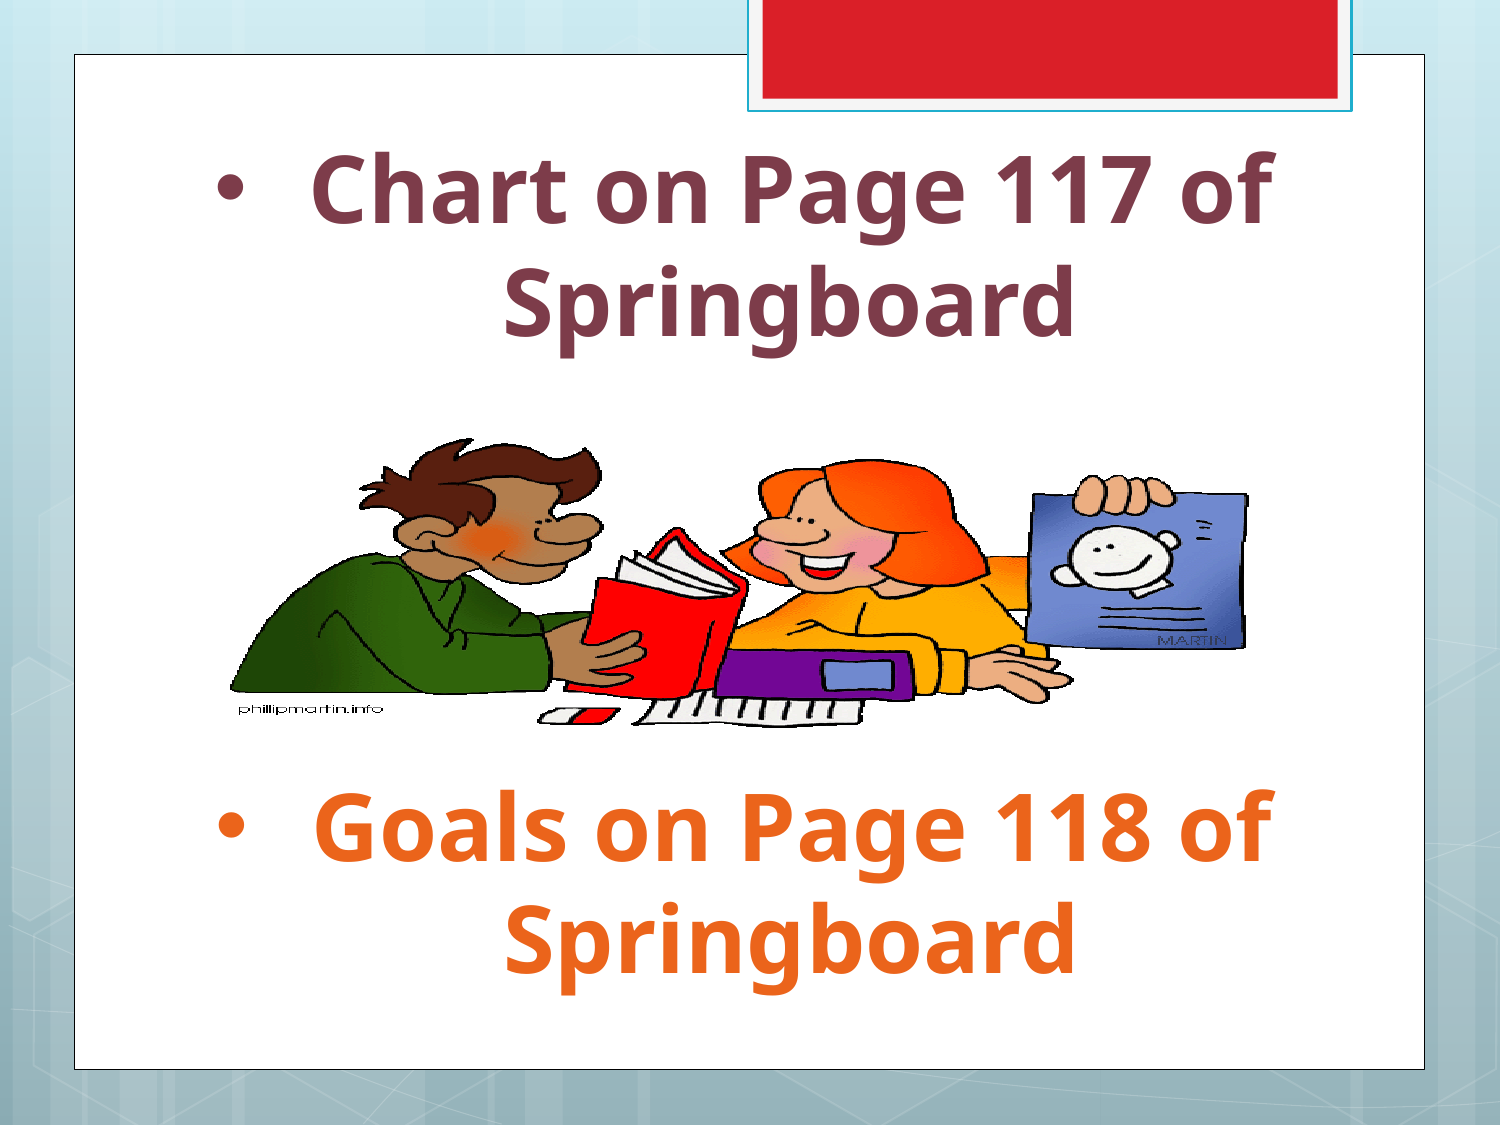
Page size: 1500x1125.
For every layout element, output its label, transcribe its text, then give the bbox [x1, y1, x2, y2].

text_box Goals on Page 118 of Springboard [74, 712, 1413, 1000]
picture [218, 421, 1269, 738]
title Chart on Page 117 of Springboard [75, 75, 1413, 363]
